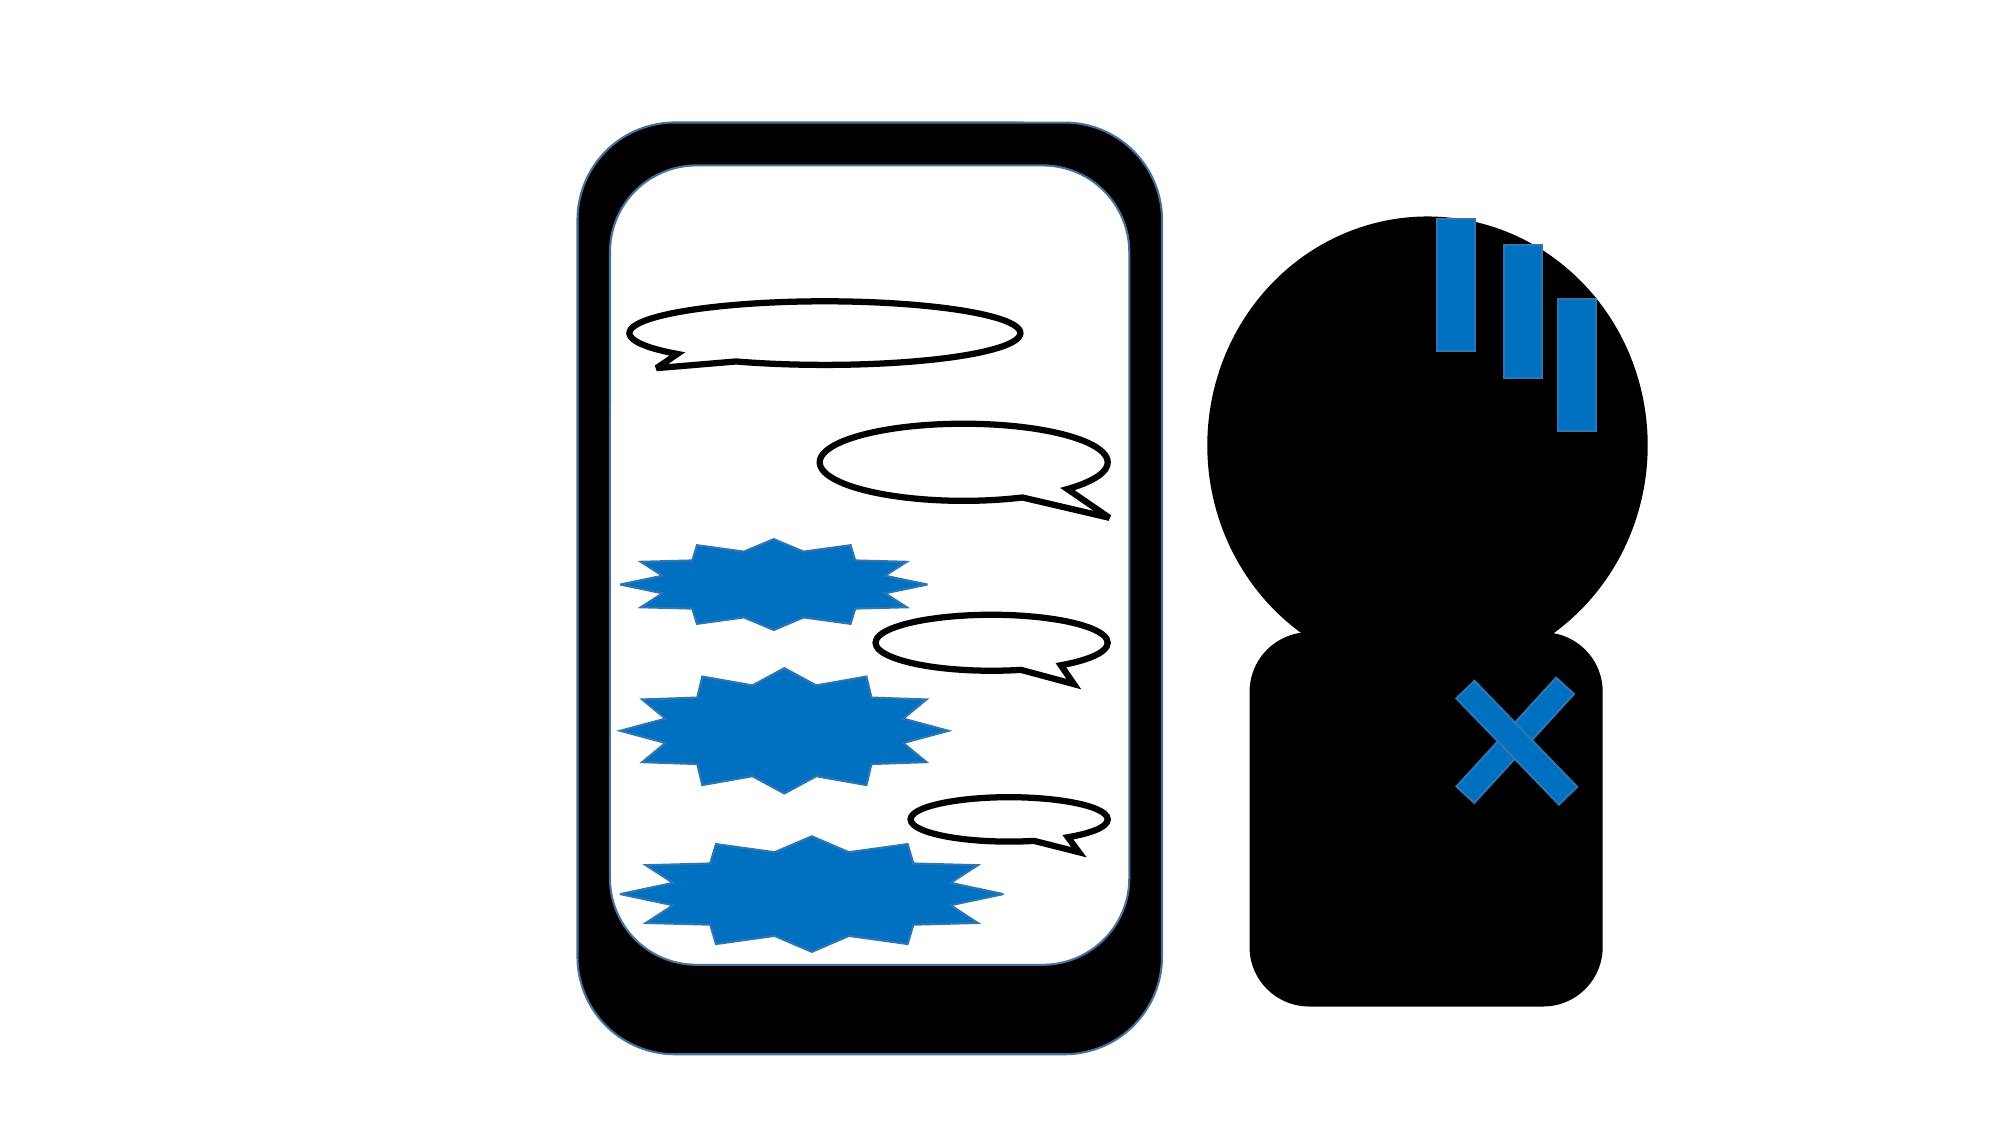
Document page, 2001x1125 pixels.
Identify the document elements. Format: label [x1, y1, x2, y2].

text_box [577, 122, 1647, 1055]
